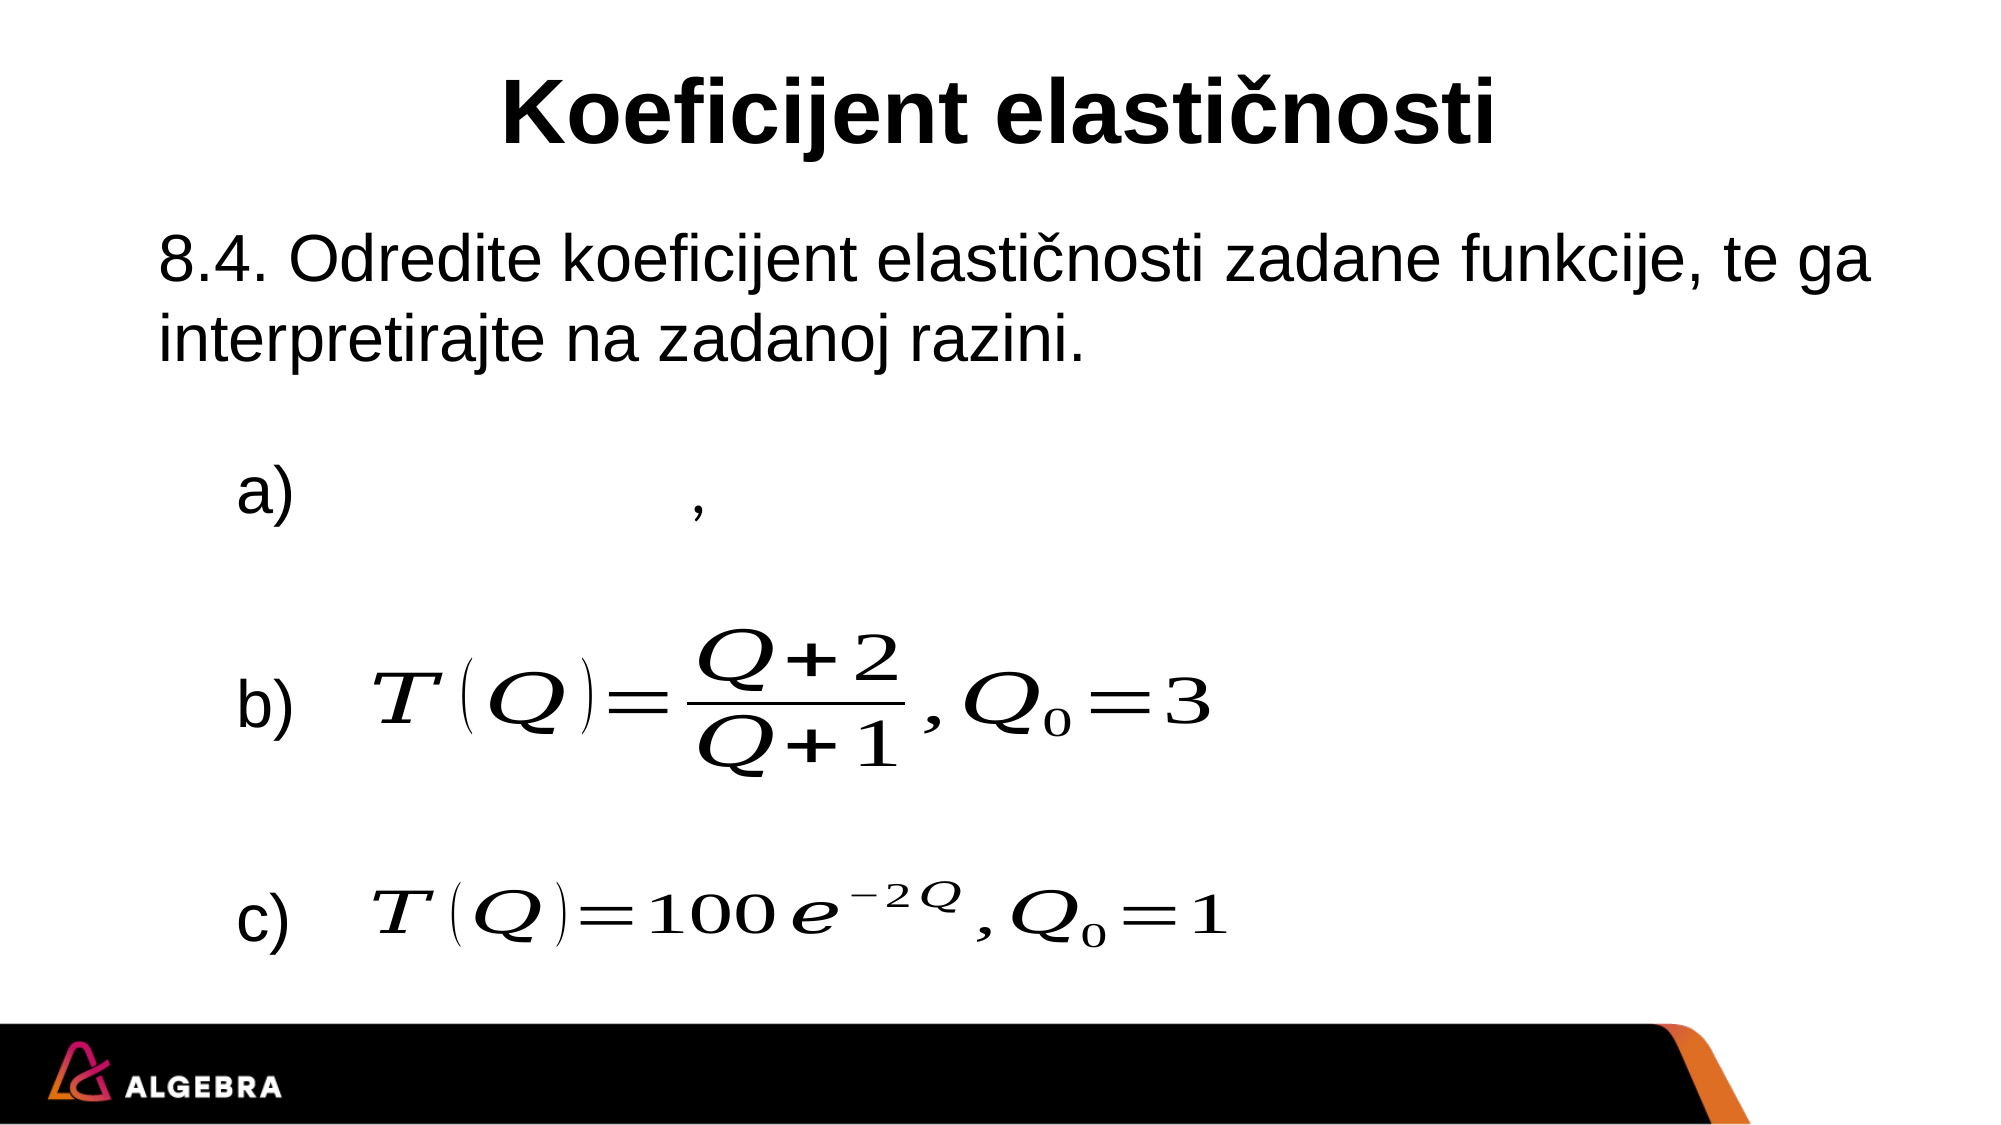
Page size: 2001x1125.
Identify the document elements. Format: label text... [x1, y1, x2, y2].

text_box 8.4. Odredite koeficijent elastičnosti zadane funkcije, te ga interpretirajte na zadanoj razini. [144, 207, 1894, 383]
picture [0, 1023, 1958, 1125]
title Koeficijent elastičnosti [137, 4, 1863, 223]
text_box c) [221, 867, 317, 963]
text_box b) [221, 653, 317, 749]
text_box a) [221, 439, 317, 534]
